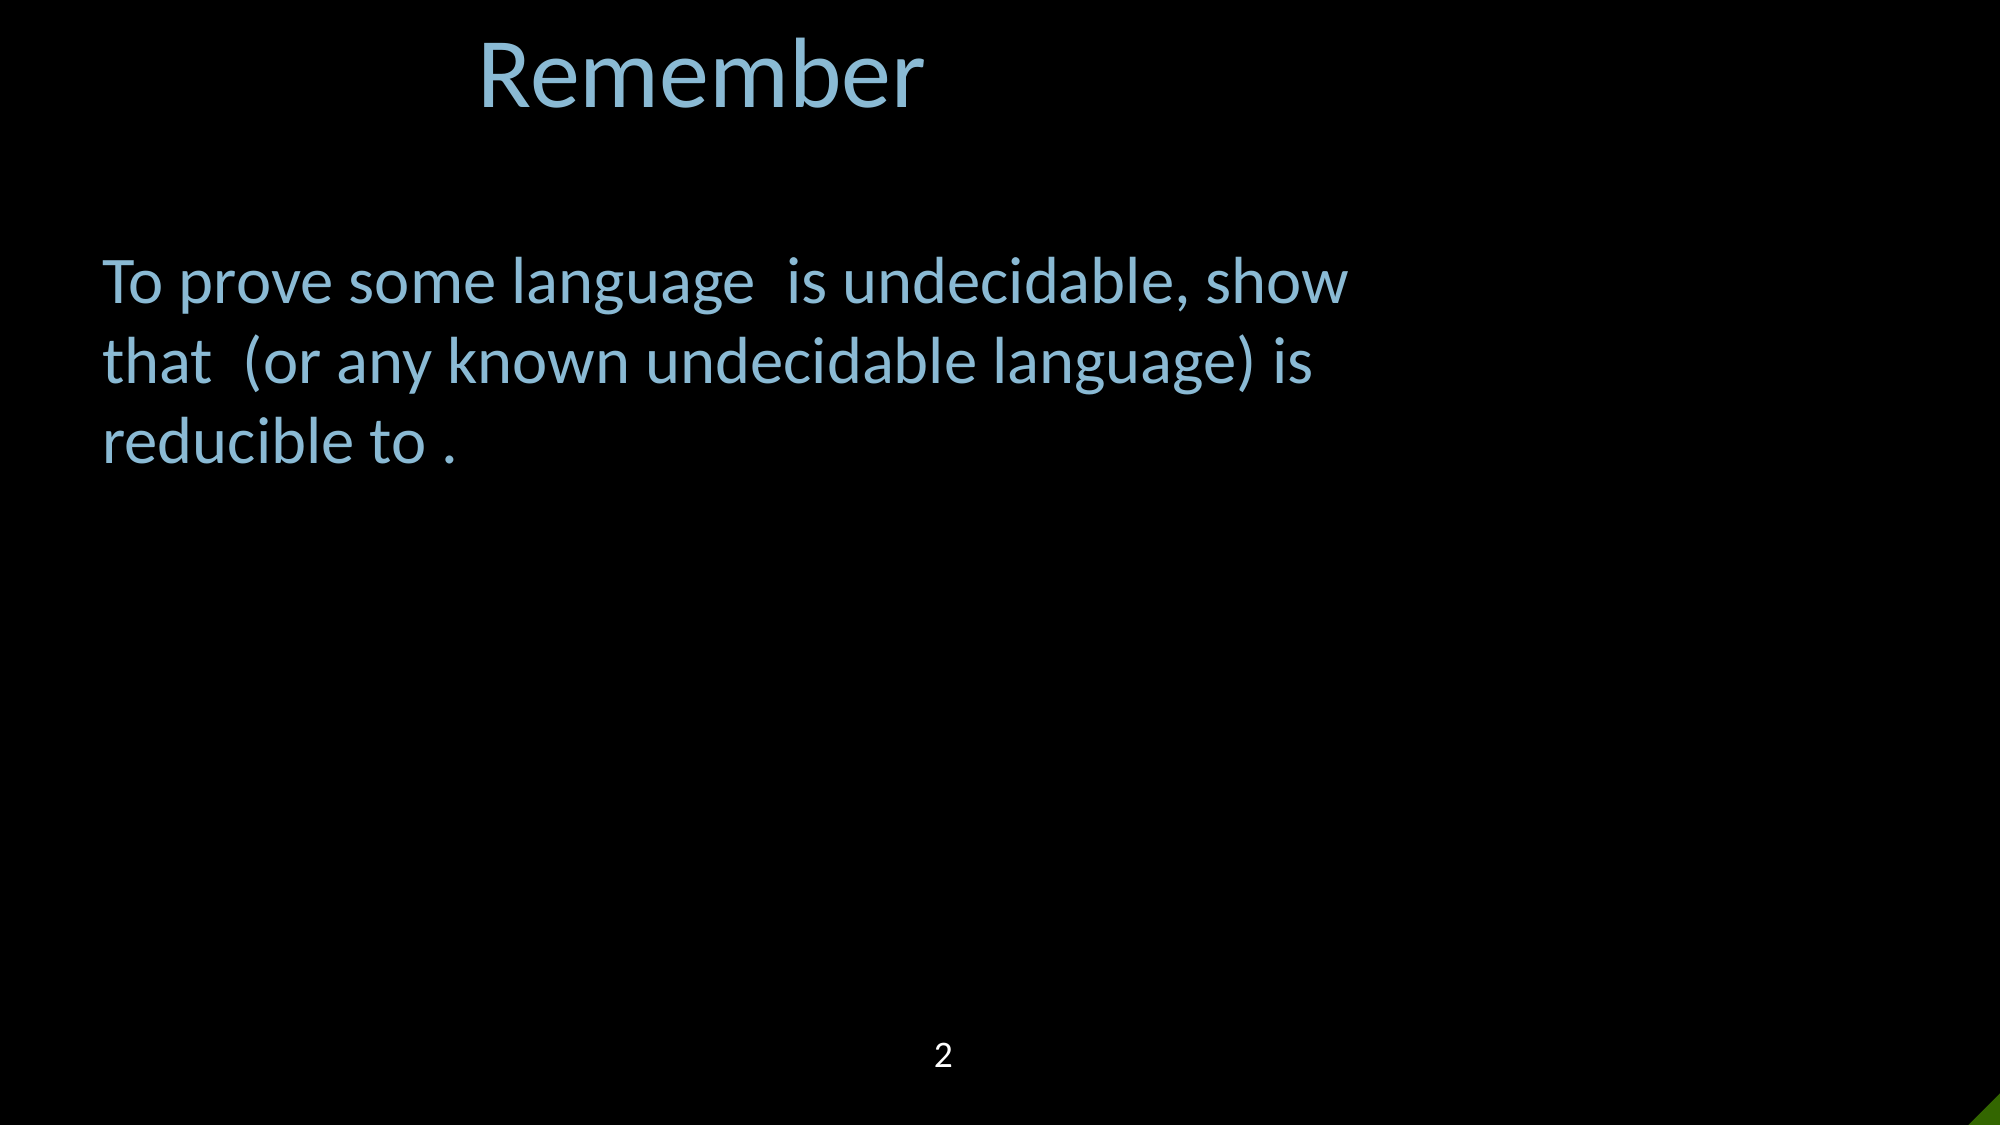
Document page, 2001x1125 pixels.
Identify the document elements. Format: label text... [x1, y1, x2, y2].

text_box [1968, 1093, 2000, 1125]
text_box 2 [919, 1023, 968, 1083]
text_box Remember [0, 0, 1386, 135]
